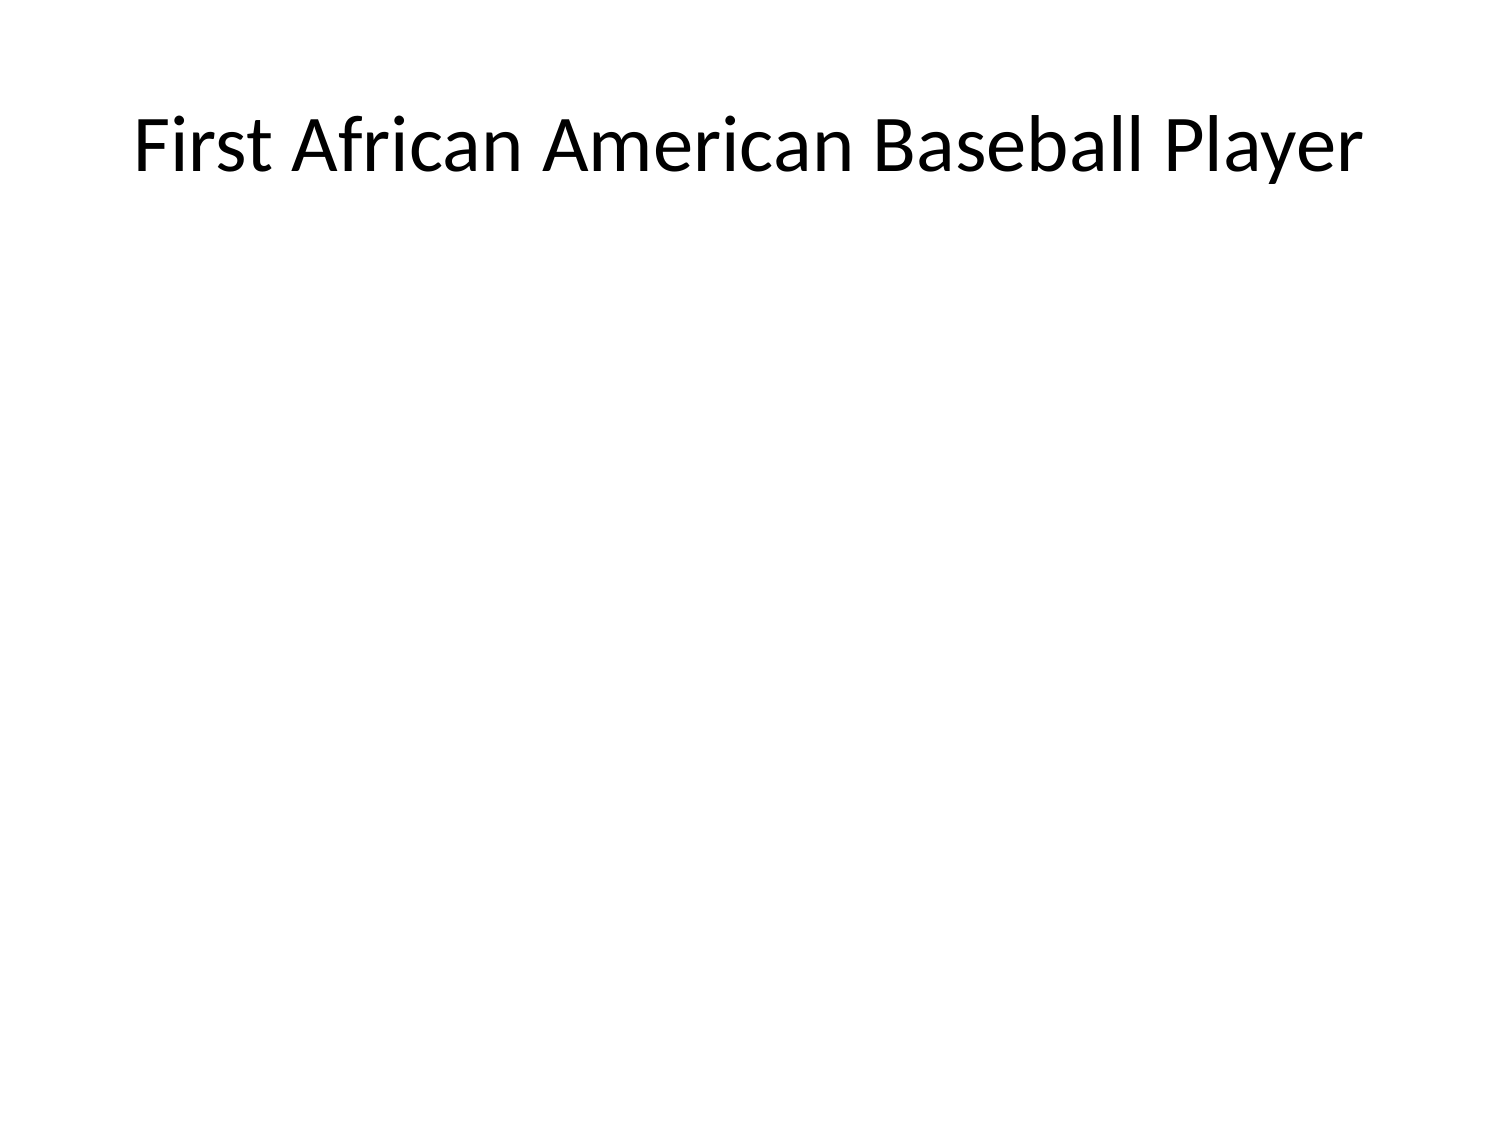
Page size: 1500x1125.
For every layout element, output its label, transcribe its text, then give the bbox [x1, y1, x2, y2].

title First African American Baseball Player [75, 45, 1425, 233]
